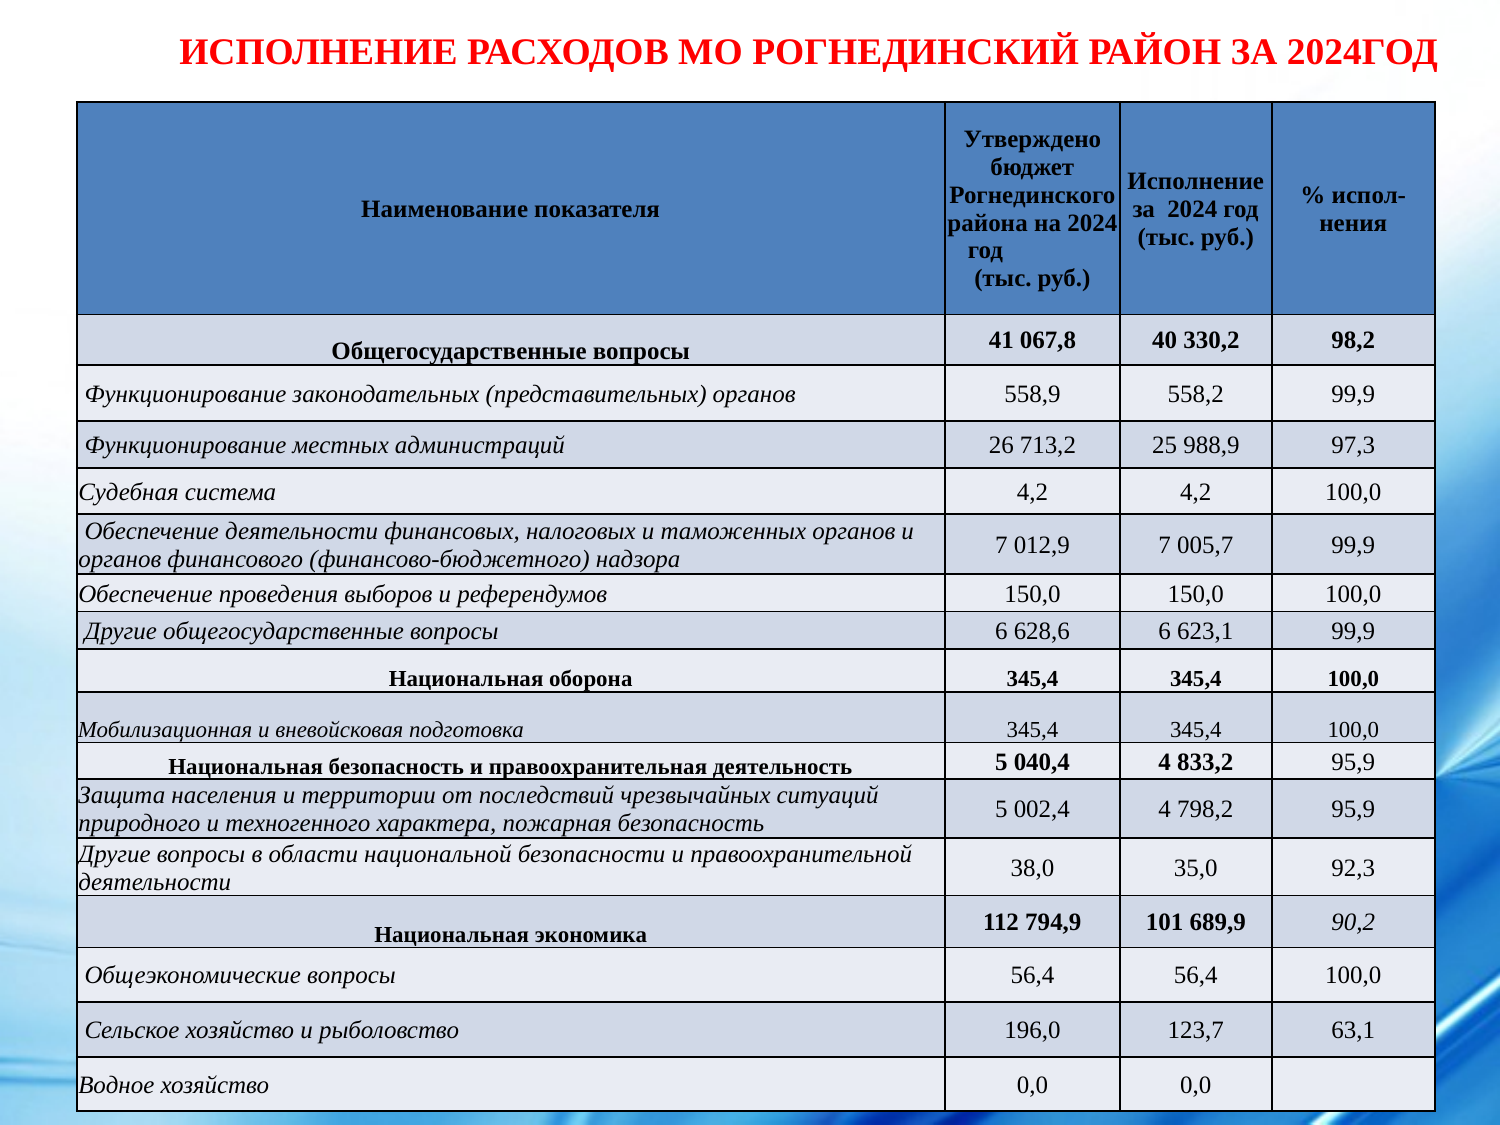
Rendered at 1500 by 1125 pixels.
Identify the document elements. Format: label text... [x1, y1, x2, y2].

table_cell 97,3 [1273, 422, 1434, 467]
table_cell 123,7 [1121, 1003, 1271, 1056]
table_cell 98,2 [1273, 315, 1434, 364]
table_cell 100,0 [1273, 469, 1434, 513]
table_cell 40 330,2 [1121, 315, 1271, 364]
table_cell 38,0 [946, 839, 1119, 895]
table_cell 7 005,7 [1121, 515, 1271, 573]
table_cell 35,0 [1121, 839, 1271, 895]
table_cell Другие вопросы в области национальной безопасности и правоохранительной деятельности [78, 839, 944, 895]
table_cell 345,4 [1121, 693, 1271, 742]
table_cell Судебная система [78, 469, 944, 513]
table_cell Обеспечение деятельности финансовых, налоговых и таможенных органов и органов финансового (финансово-бюджетного) надзора [78, 515, 944, 573]
table_cell 150,0 [946, 575, 1119, 611]
table_header Исполнение за 2024 год (тыс. руб.) [1121, 103, 1271, 314]
table_cell 95,9 [1273, 743, 1434, 778]
table_header Наименование показателя [78, 103, 944, 314]
table_cell 25 988,9 [1121, 422, 1271, 467]
table_cell 99,9 [1273, 612, 1434, 648]
table_cell 6 623,1 [1121, 612, 1271, 648]
table_cell Сельское хозяйство и рыболовство [78, 1003, 944, 1056]
table_header Утверждено бюджет Рогнединского района на 2024 год (тыс. руб.) [946, 103, 1119, 314]
table_cell 63,1 [1273, 1003, 1434, 1056]
table_cell Защита населения и территории от последствий чрезвычайных ситуаций природного и техногенного характера, пожарная безопасность [78, 780, 944, 837]
table_cell 0,0 [946, 1058, 1119, 1110]
table_cell 100,0 [1273, 650, 1434, 691]
table_cell 112 794,9 [946, 896, 1119, 947]
table_cell Национальная экономика [78, 896, 944, 947]
table_cell 4,2 [946, 469, 1119, 513]
table_cell 95,9 [1273, 780, 1434, 837]
table_cell 345,4 [946, 650, 1119, 691]
table_cell Национальная оборона [78, 650, 944, 691]
table_cell Функционирование законодательных (представительных) органов [78, 366, 944, 420]
table_cell 100,0 [1273, 693, 1434, 742]
table_cell 5 002,4 [946, 780, 1119, 837]
table_cell [1273, 1058, 1434, 1110]
title Исполнение расходов МО Рогнединский район за 2024год [147, 19, 1471, 90]
table_cell 56,4 [1121, 948, 1271, 1001]
table_cell Национальная безопасность и правоохранительная деятельность [78, 743, 944, 778]
table_cell 101 689,9 [1121, 896, 1271, 947]
table_cell 7 012,9 [946, 515, 1119, 573]
table_cell 56,4 [946, 948, 1119, 1001]
table_cell 345,4 [946, 693, 1119, 742]
table_cell 90,2 [1273, 896, 1434, 947]
table_cell 92,3 [1273, 839, 1434, 895]
table_cell 558,9 [946, 366, 1119, 420]
table_header % испол-нения [1273, 103, 1434, 314]
table_cell Функционирование местных администраций [78, 422, 944, 467]
table_cell Обеспечение проведения выборов и референдумов [78, 575, 944, 611]
table_cell 99,9 [1273, 366, 1434, 420]
table_cell 5 040,4 [946, 743, 1119, 778]
table_cell Другие общегосударственные вопросы [78, 612, 944, 648]
table_cell 99,9 [1273, 515, 1434, 573]
table_cell 6 628,6 [946, 612, 1119, 648]
table_cell 0,0 [1121, 1058, 1271, 1110]
table_cell 345,4 [1121, 650, 1271, 691]
table_cell 100,0 [1273, 575, 1434, 611]
table_cell Мобилизационная и вневойсковая подготовка [78, 693, 944, 742]
table_cell 41 067,8 [946, 315, 1119, 364]
table_cell 4 798,2 [1121, 780, 1271, 837]
table_cell 196,0 [946, 1003, 1119, 1056]
table_cell Общеэкономические вопросы [78, 948, 944, 1001]
picture [0, 0, 1500, 1125]
table_cell Водное хозяйство [78, 1058, 944, 1110]
table_cell Общегосударственные вопросы [78, 315, 944, 364]
table_cell 100,0 [1273, 948, 1434, 1001]
table_cell 558,2 [1121, 366, 1271, 420]
table_cell 4 833,2 [1121, 743, 1271, 778]
table_cell 4,2 [1121, 469, 1271, 513]
table_cell 26 713,2 [946, 422, 1119, 467]
table_cell 150,0 [1121, 575, 1271, 611]
